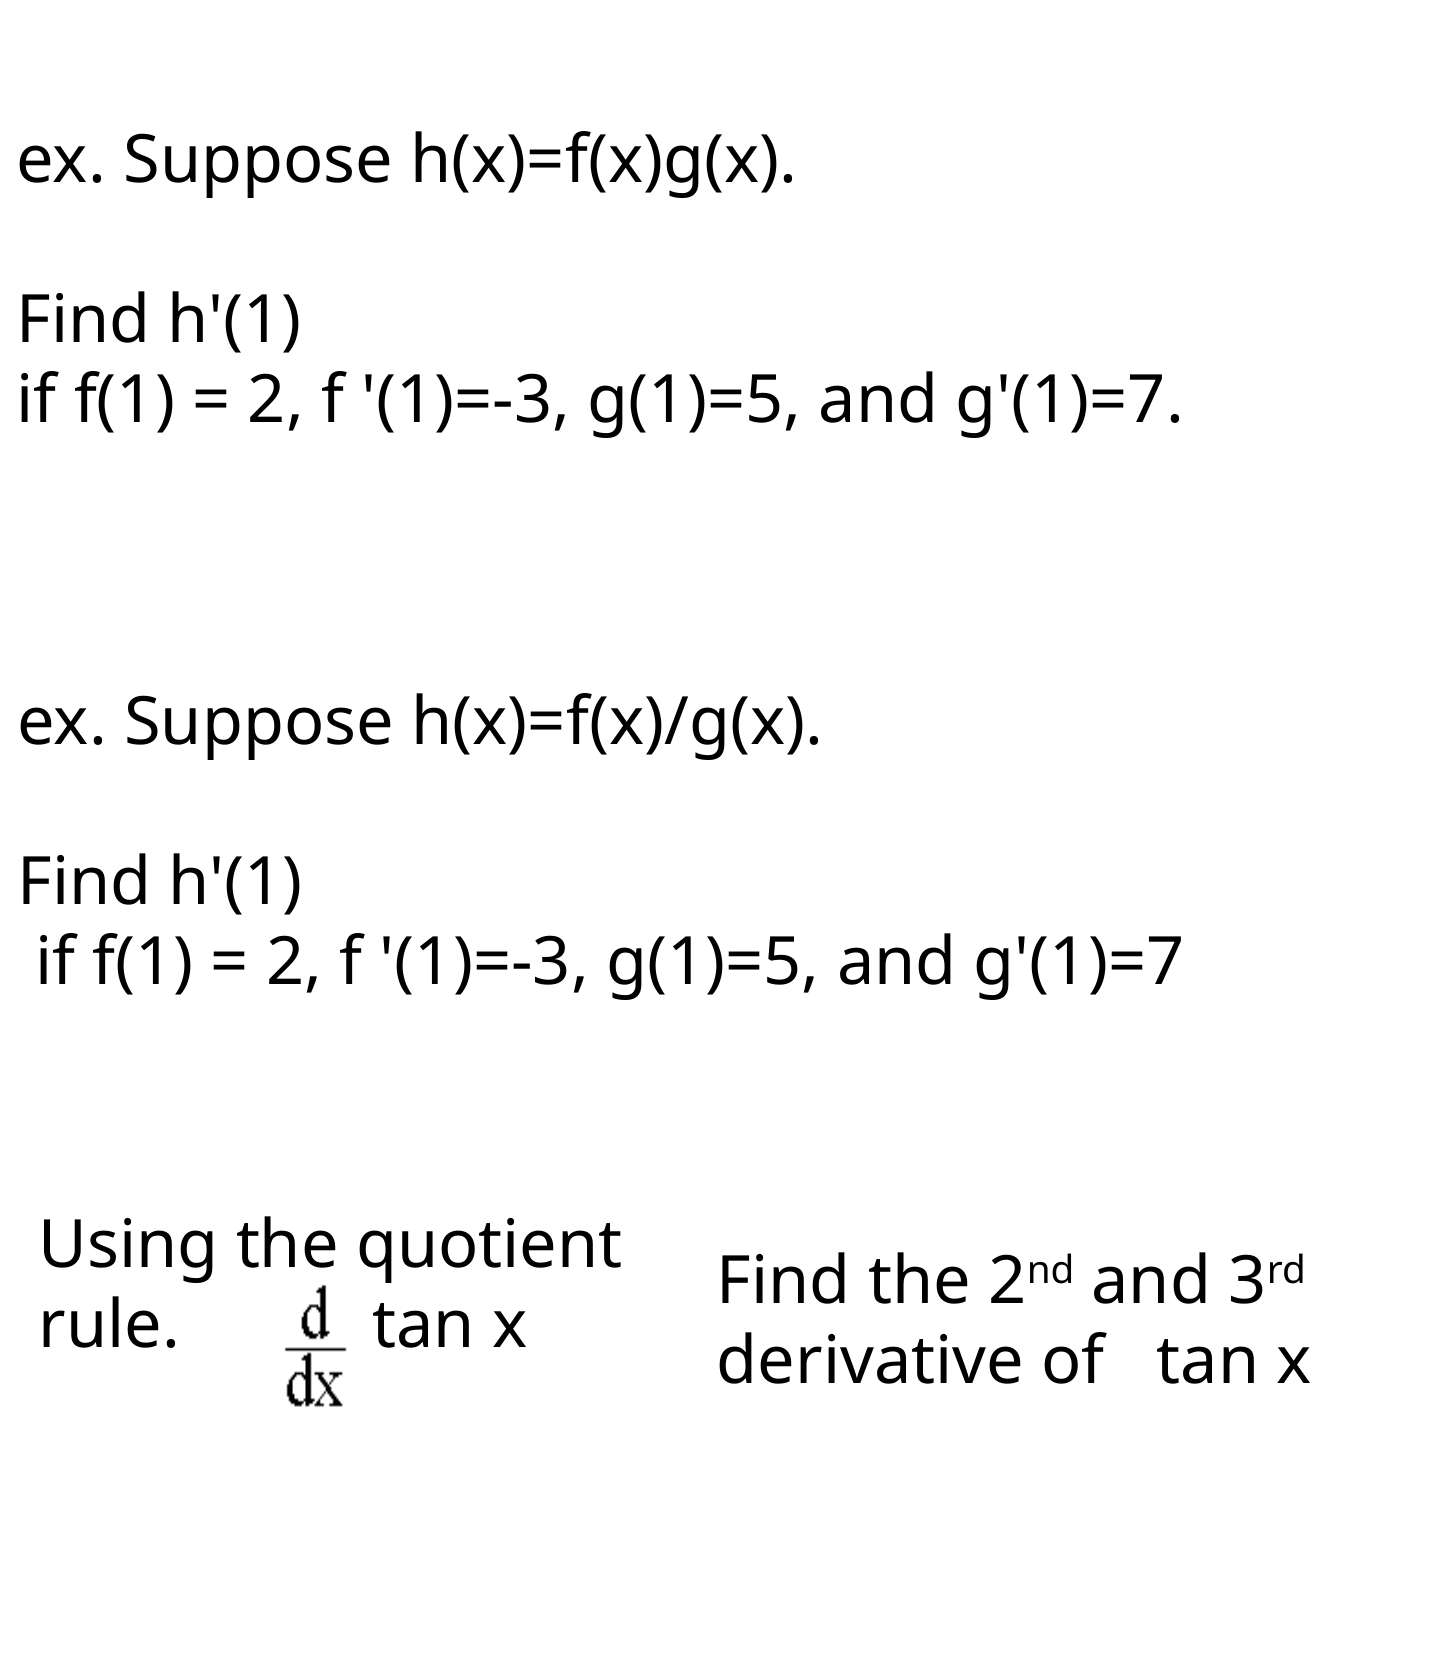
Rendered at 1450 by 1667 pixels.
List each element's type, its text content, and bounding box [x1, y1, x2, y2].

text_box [23, 1193, 676, 1414]
text_box ex. Suppose h(x)=f(x)g(x). Find h'(1) if f(1) = 2, f '(1)=-3, g(1)=5, and g'(1)=7. [1, 108, 1375, 443]
text_box Find the 2nd and 3rd derivative of tan x [702, 1229, 1353, 1404]
text_box ex. Suppose h(x)=f(x)/g(x). Find h'(1) if f(1) = 2, f '(1)=-3, g(1)=5, and g'(1)=7 [2, 670, 1272, 1006]
